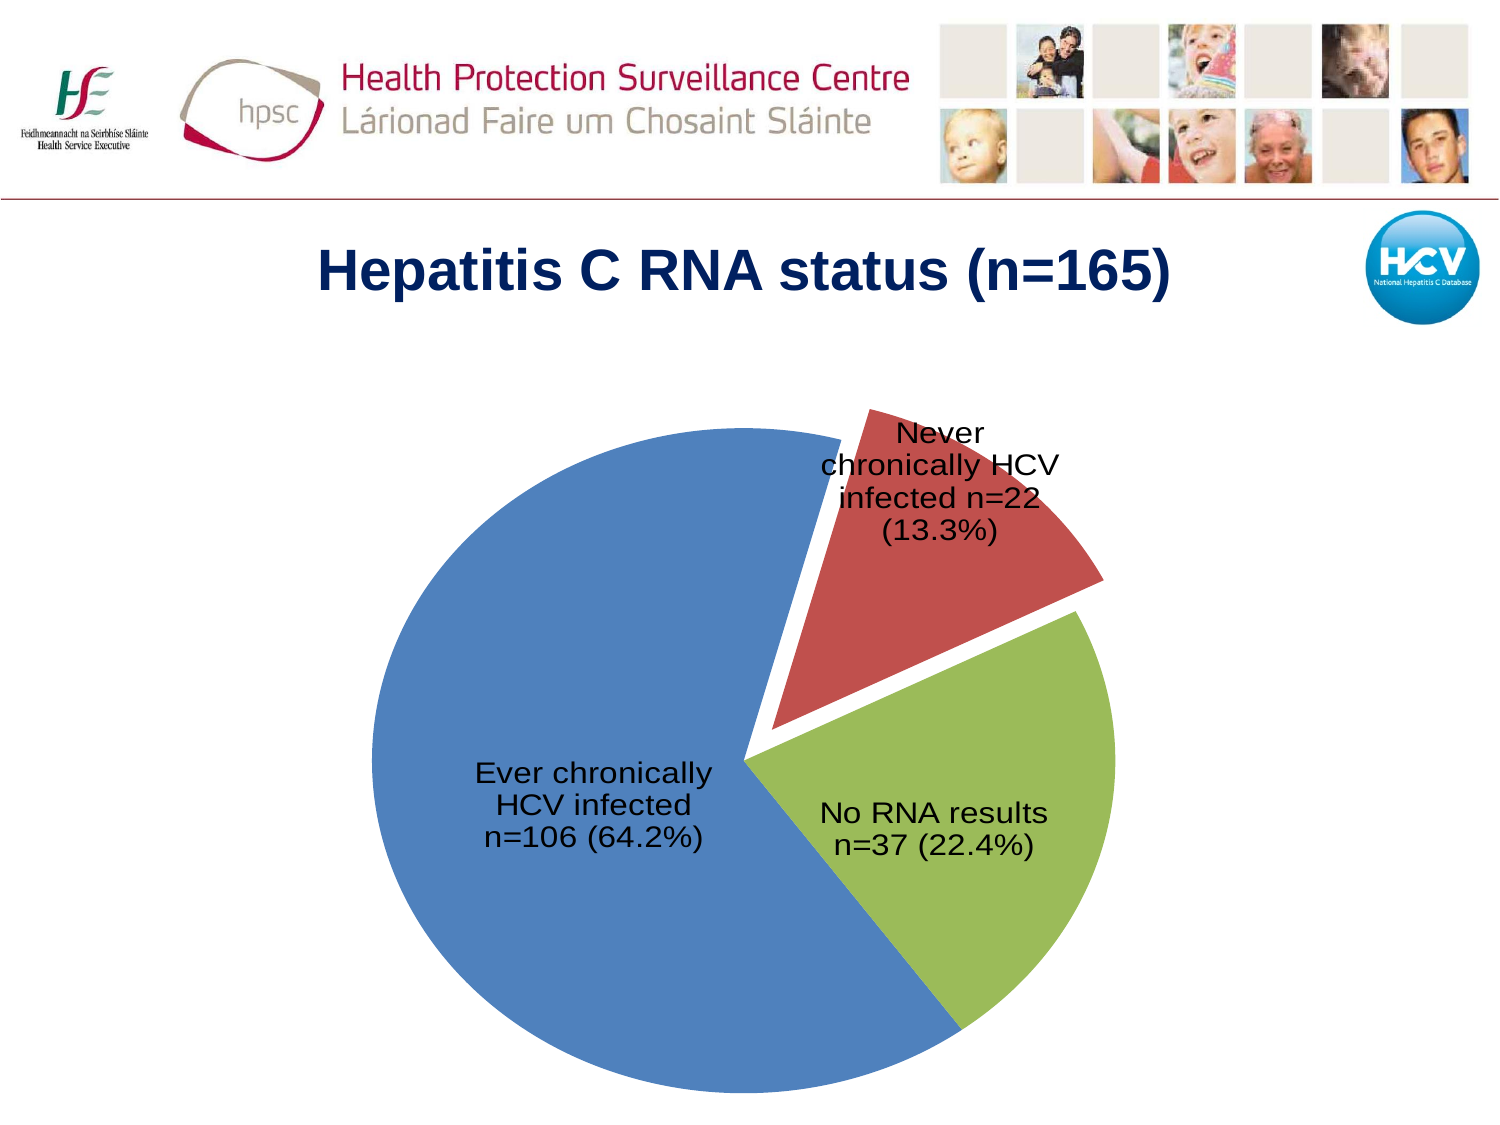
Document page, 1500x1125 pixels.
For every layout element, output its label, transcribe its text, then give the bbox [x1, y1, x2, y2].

picture [0, 0, 1500, 201]
chart [41, 337, 1483, 1095]
title Hepatitis C RNA status (n=165) [70, 220, 1358, 315]
picture [1363, 207, 1482, 327]
